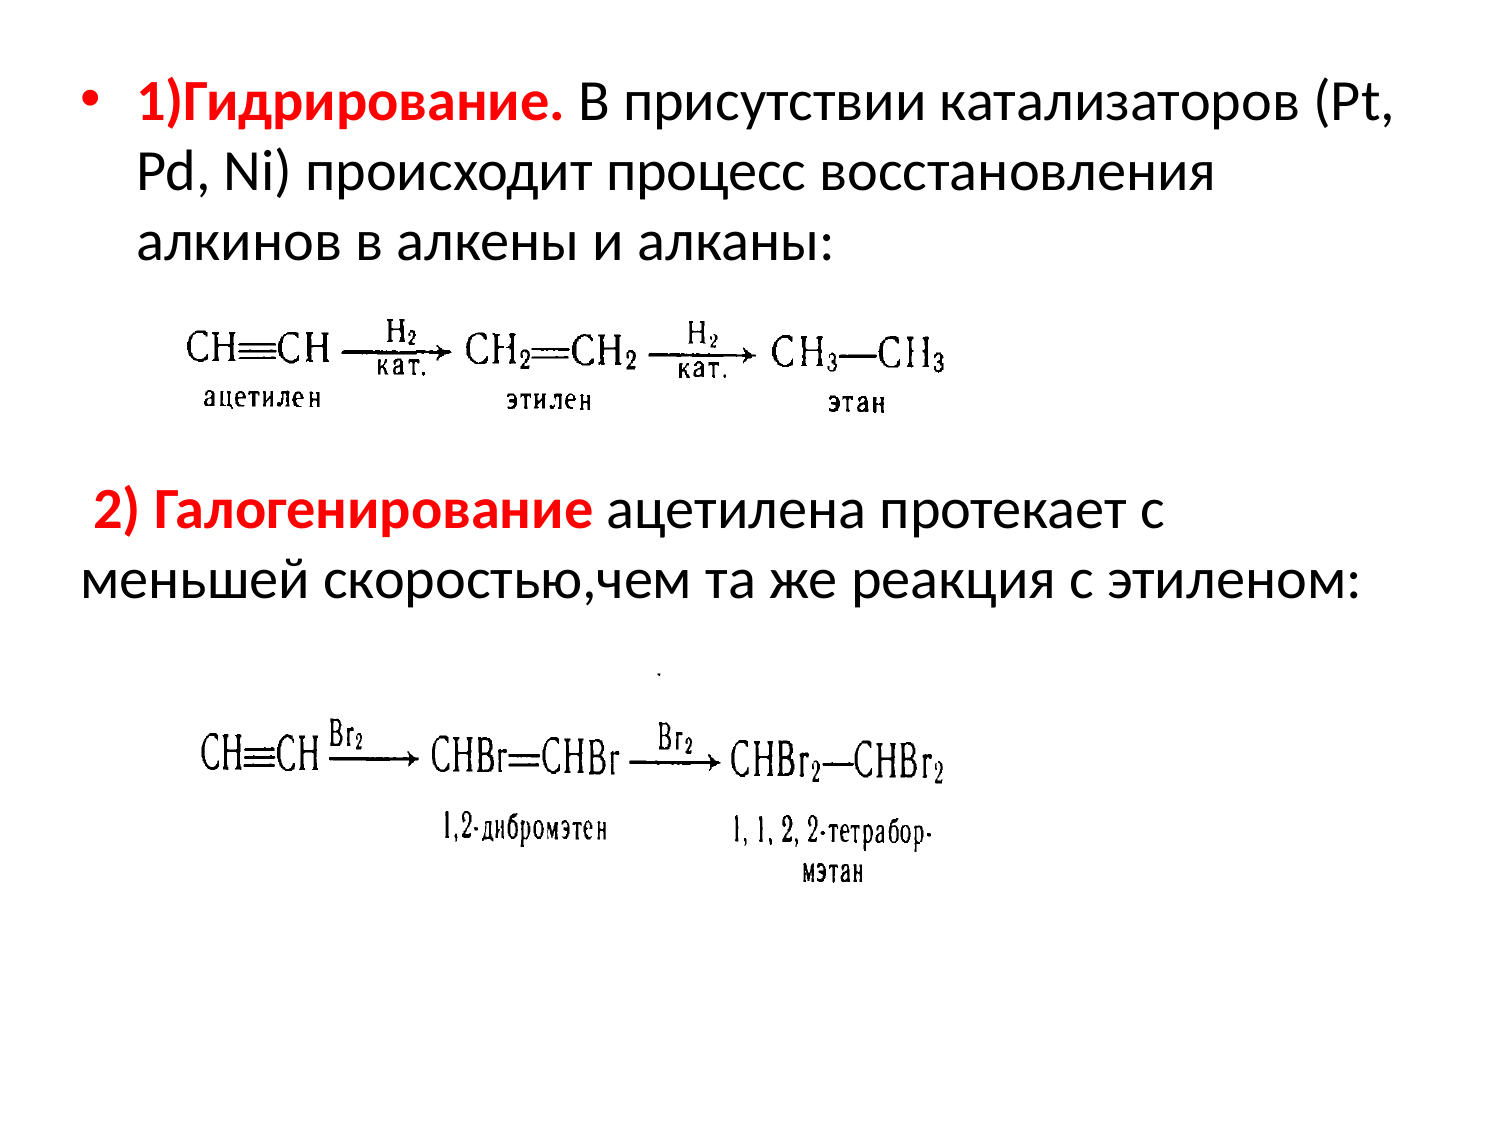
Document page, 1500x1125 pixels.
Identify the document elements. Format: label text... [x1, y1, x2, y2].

picture [173, 266, 987, 457]
picture [194, 668, 987, 929]
list 1)Гидрирование. В присутствии катализаторов (Pt, Pd, Ni) происходит процесс восстановления алкинов в алкены и алканы: 2) Галогенирование ацетилена протекает с меньшей скоростью,чем та же реакция с этиленом: [64, 54, 1415, 1057]
